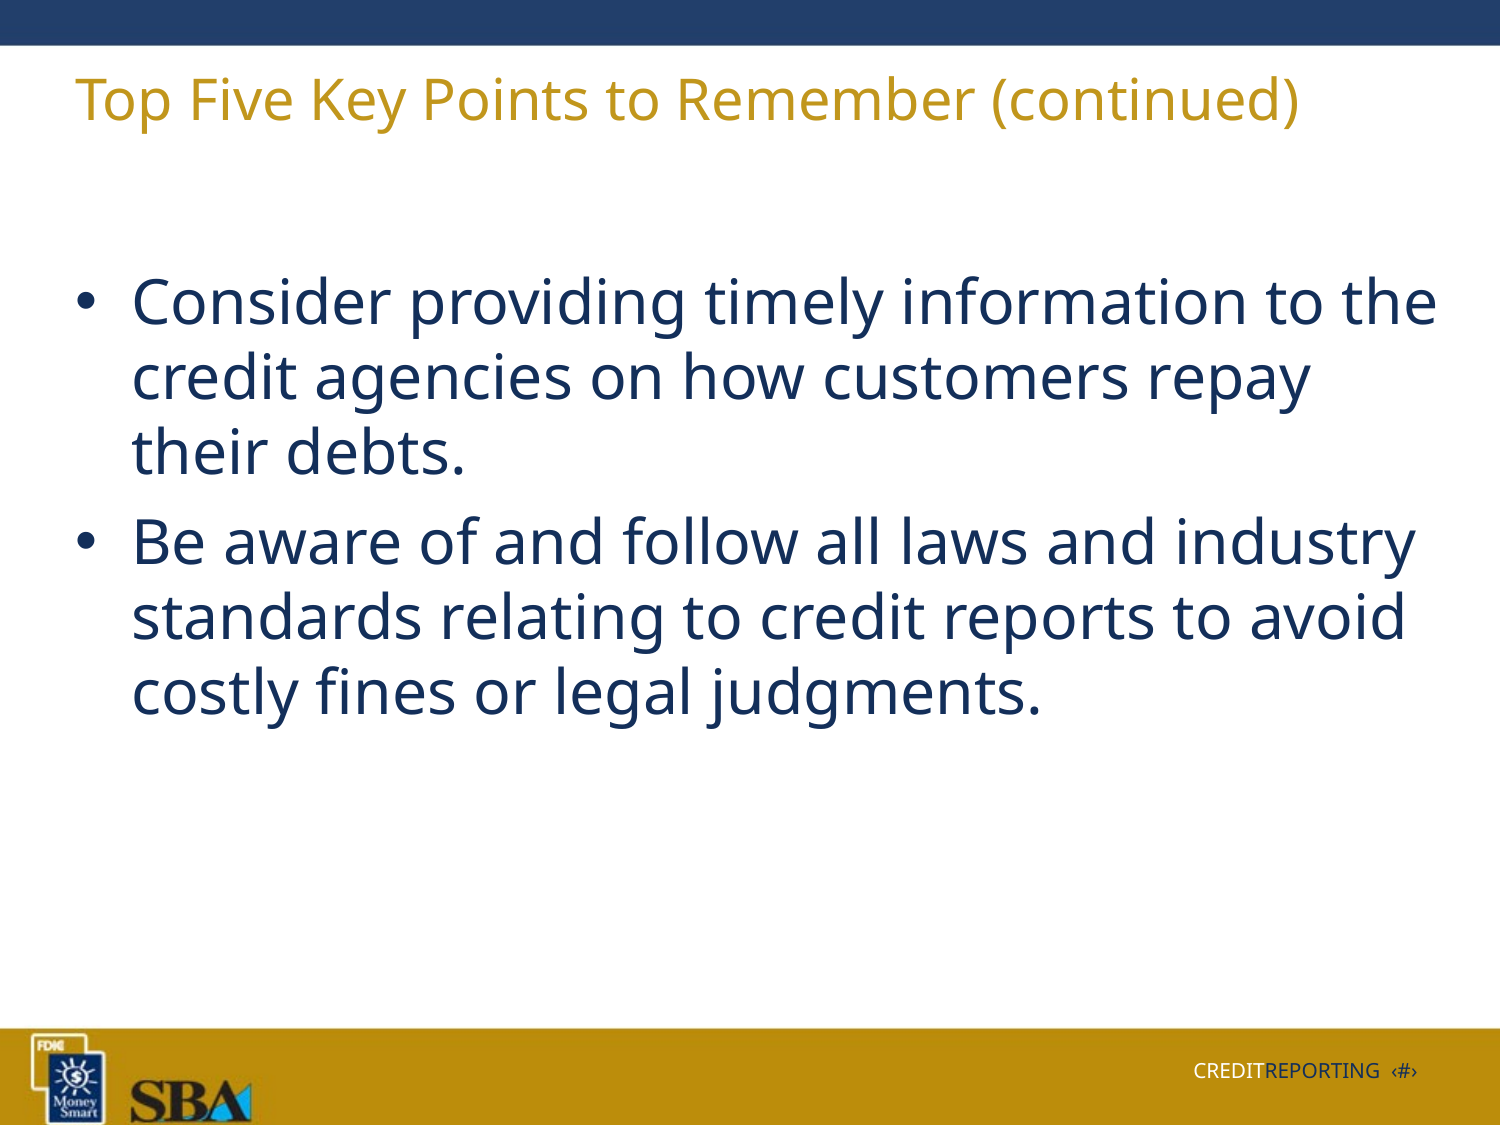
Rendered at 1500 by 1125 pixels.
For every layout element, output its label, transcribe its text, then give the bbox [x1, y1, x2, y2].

list Consider providing timely information to the credit agencies on how customers repay their debts. Be aware of and follow all laws and industry standards relating to credit reports to avoid costly fines or legal judgments. [74, 261, 1463, 876]
picture [0, 0, 1500, 1125]
title Top Five Key Points to Remember (continued) [74, 61, 1426, 163]
